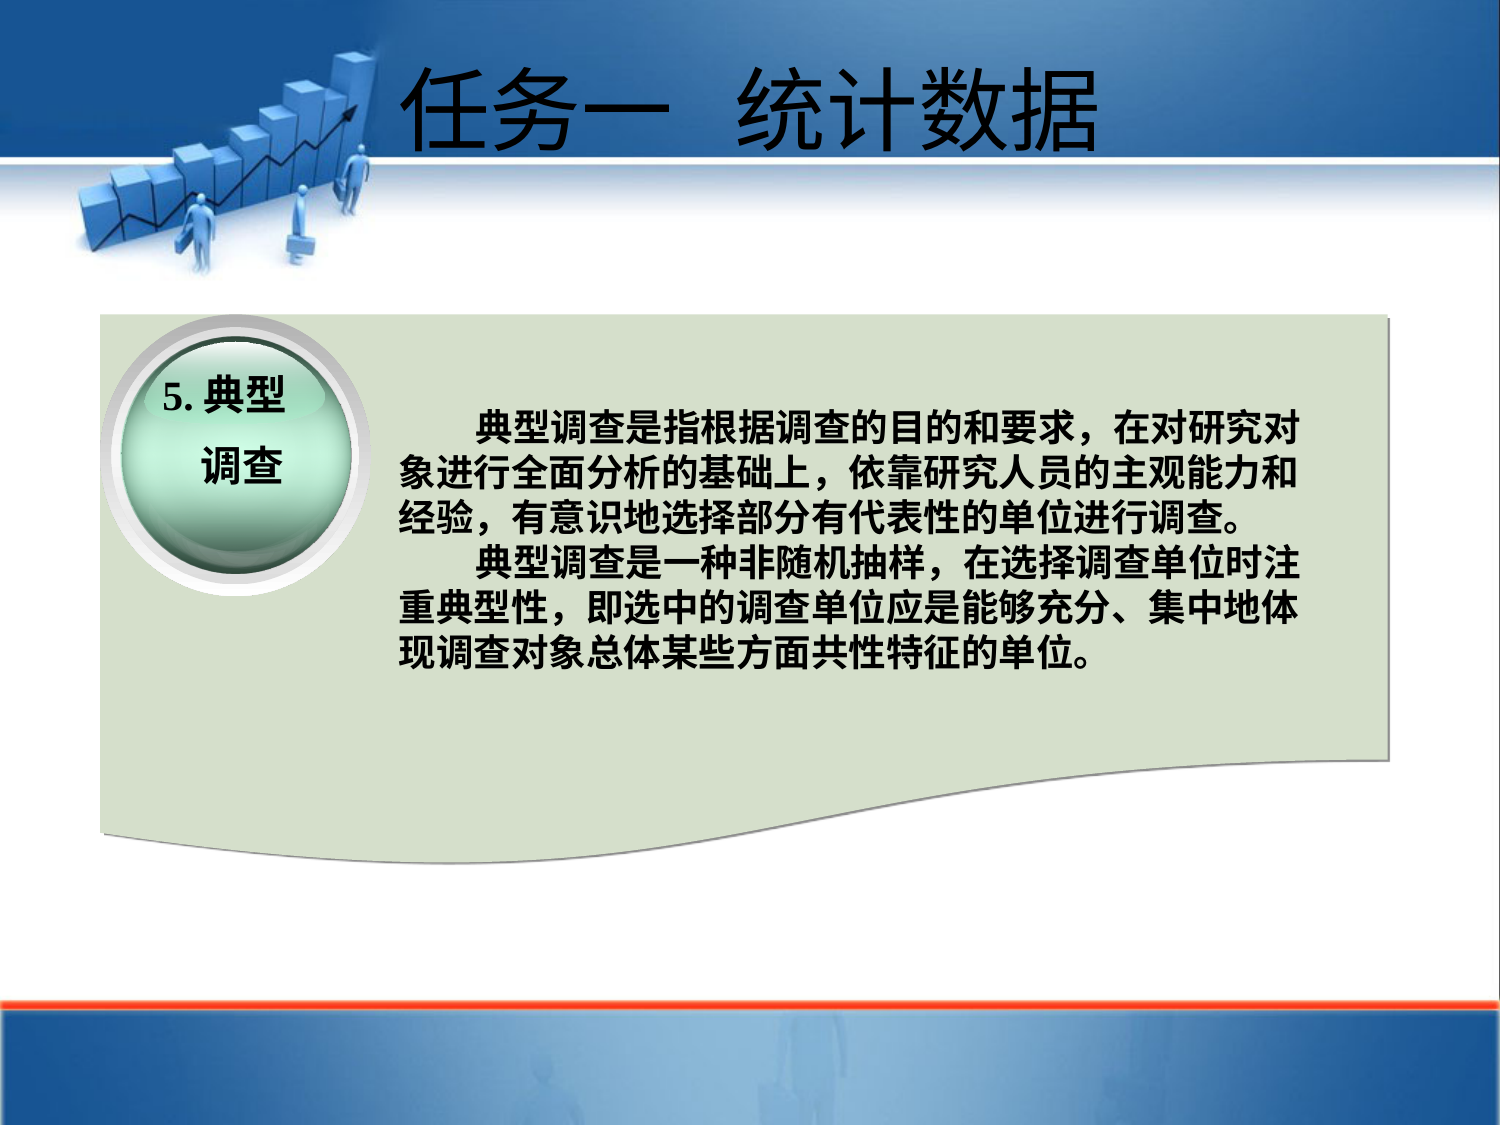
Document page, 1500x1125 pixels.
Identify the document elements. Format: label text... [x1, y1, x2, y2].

text_box [100, 314, 1388, 863]
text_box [99, 314, 372, 597]
title 任务一 统计数据 [74, 44, 1426, 249]
picture [0, 0, 1500, 1125]
text_box 典型调查是指根据调查的目的和要求，在对研究对象进行全面分析的基础上，依靠研究人员的主观能力和经验，有意识地选择部分有代表性的单位进行调查。 典型调查是一种非随机抽样，在选择调查单位时注重典型性，即选中的调查单位应是能够充分、集中地体现调查对象总体某些方面共性特征的单位。 [383, 397, 1341, 682]
